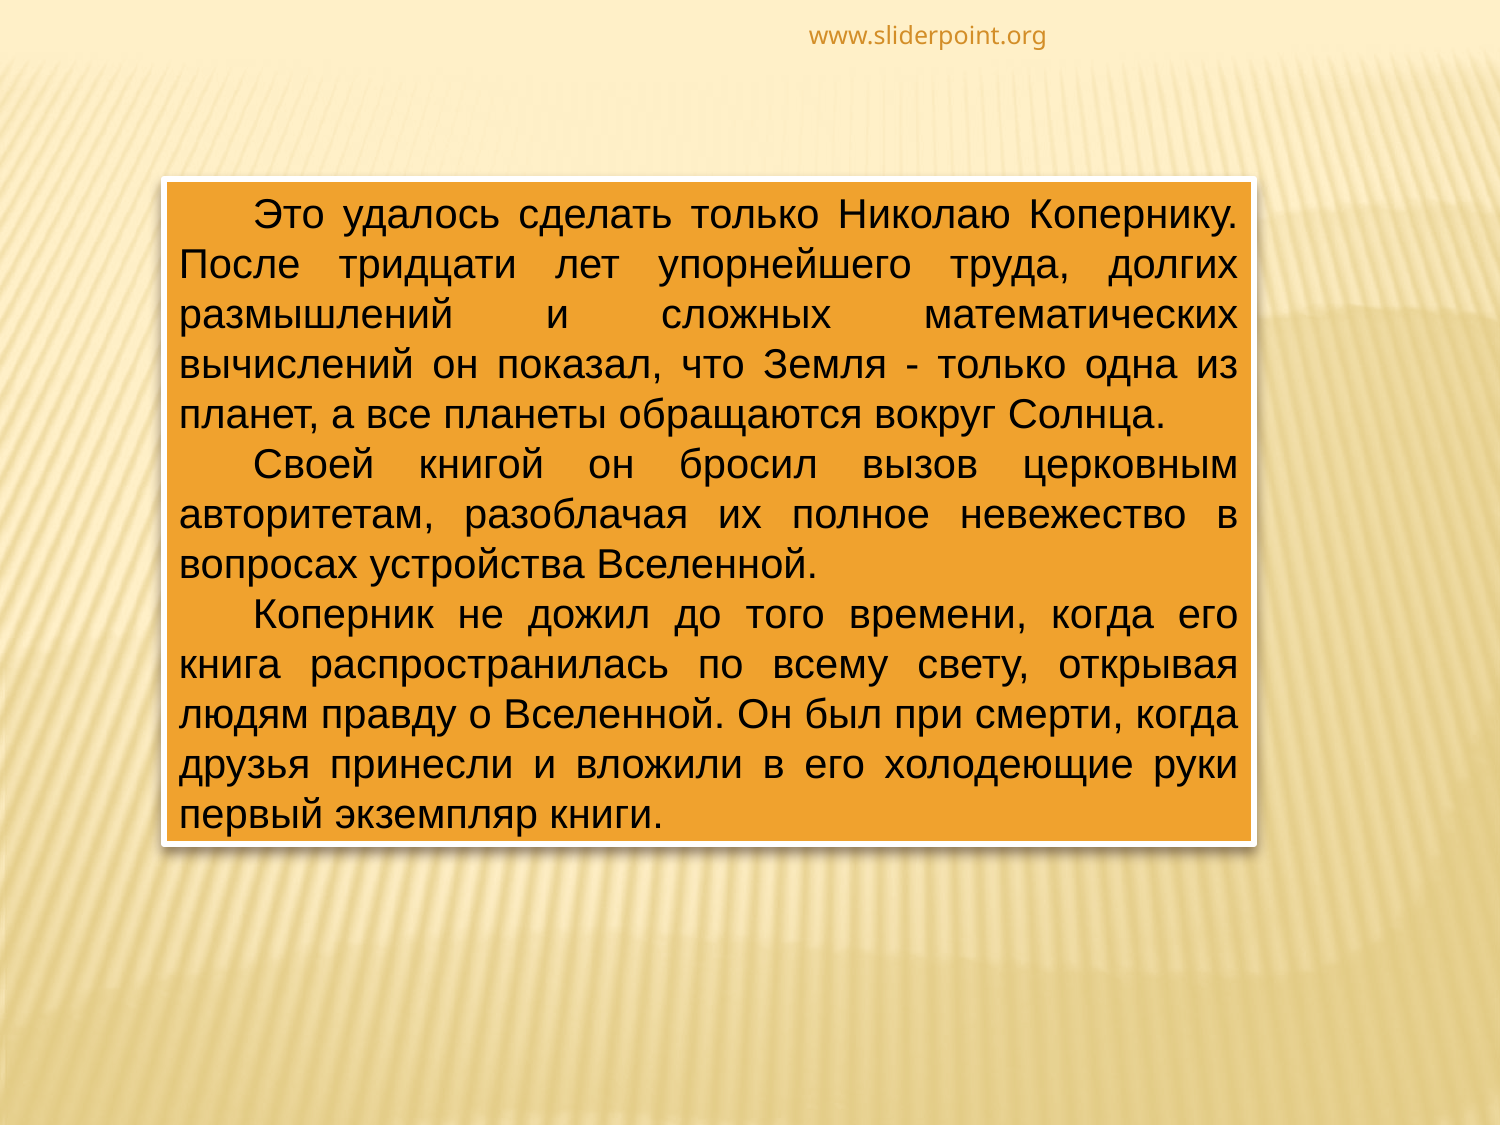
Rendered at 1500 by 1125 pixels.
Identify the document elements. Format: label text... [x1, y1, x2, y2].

footer www.sliderpoint.org [512, 12, 1063, 60]
text_box Это удалось сделать только Николаю Копернику. После тридцати лет упорнейшего труда, долгих размышлений и сложных математических вычислений он показал, что Земля - только одна из планет, а все планеты обращаются вокруг Солнца. Своей книгой он бросил вызов церковным авторитетам, разоблачая их полное невежество в вопросах устройства Вселенной. Коперник не дожил до того времени, когда его книга распространилась по всему свету, открывая людям правду о Вселенной. Он был при смерти, когда друзья принесли и вложили в его холодеющие руки первый экземпляр книги. [161, 176, 1257, 847]
